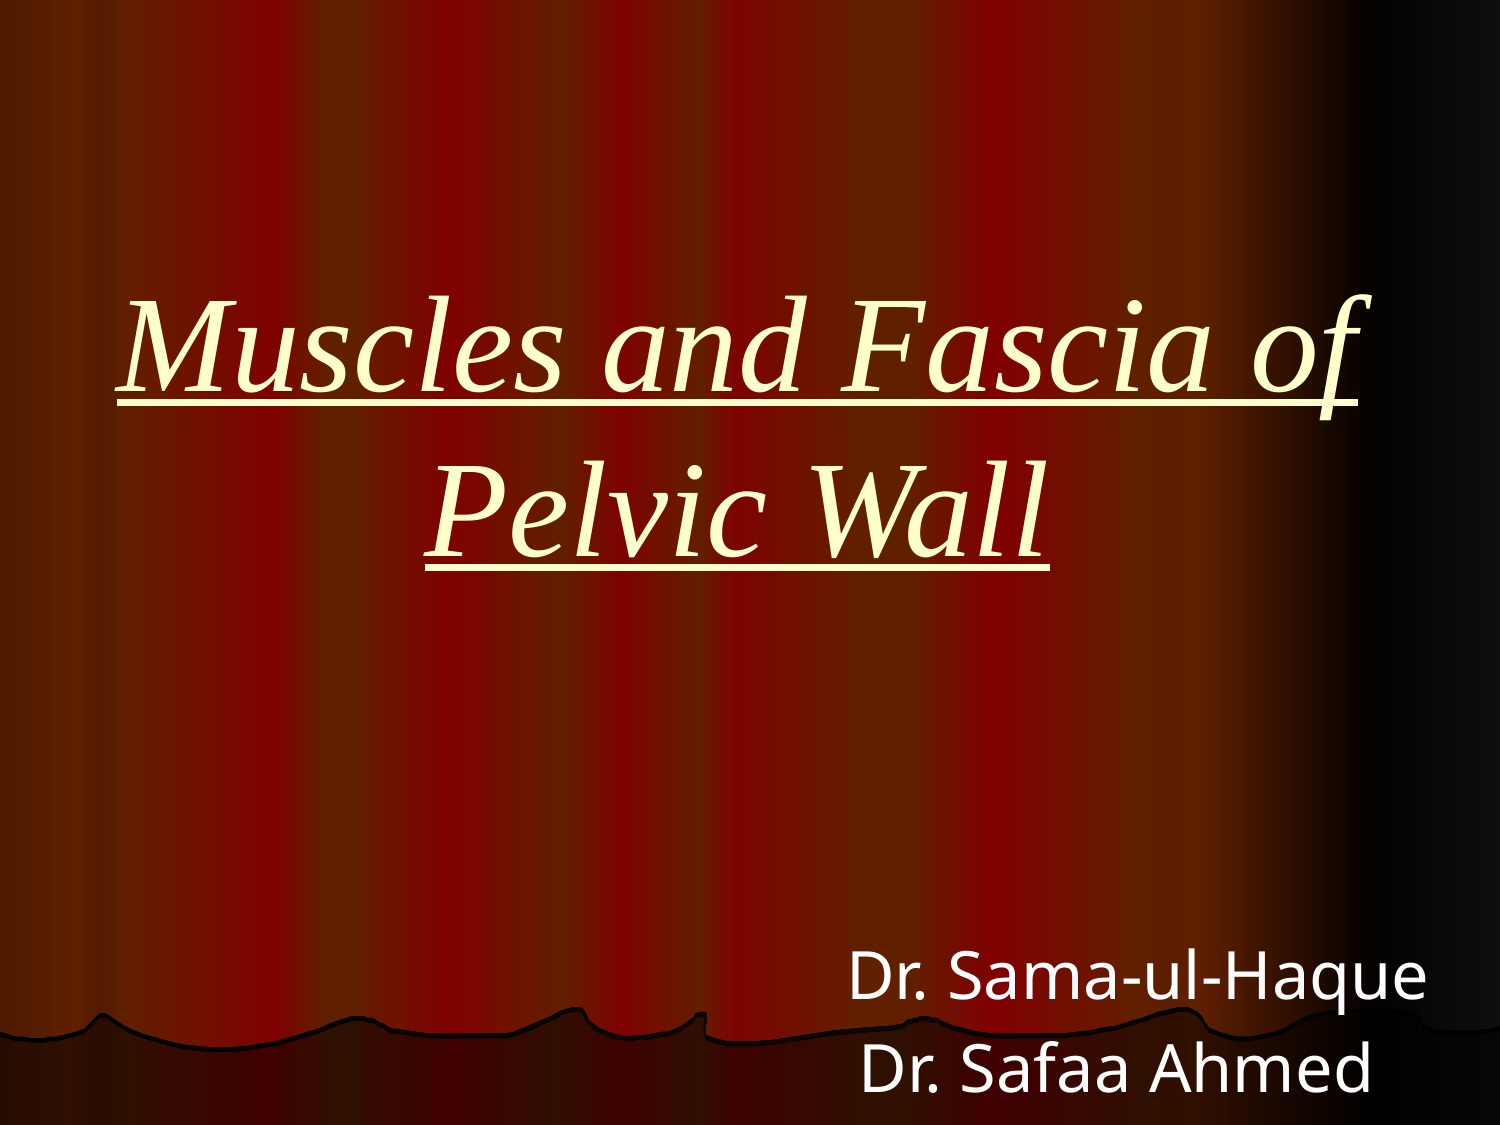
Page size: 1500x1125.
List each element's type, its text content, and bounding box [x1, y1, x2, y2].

list Dr. Sama-ul-Haque Dr. Safaa Ahmed [774, 924, 1463, 1125]
title Muscles and Fascia of Pelvic Wall [62, 174, 1413, 663]
